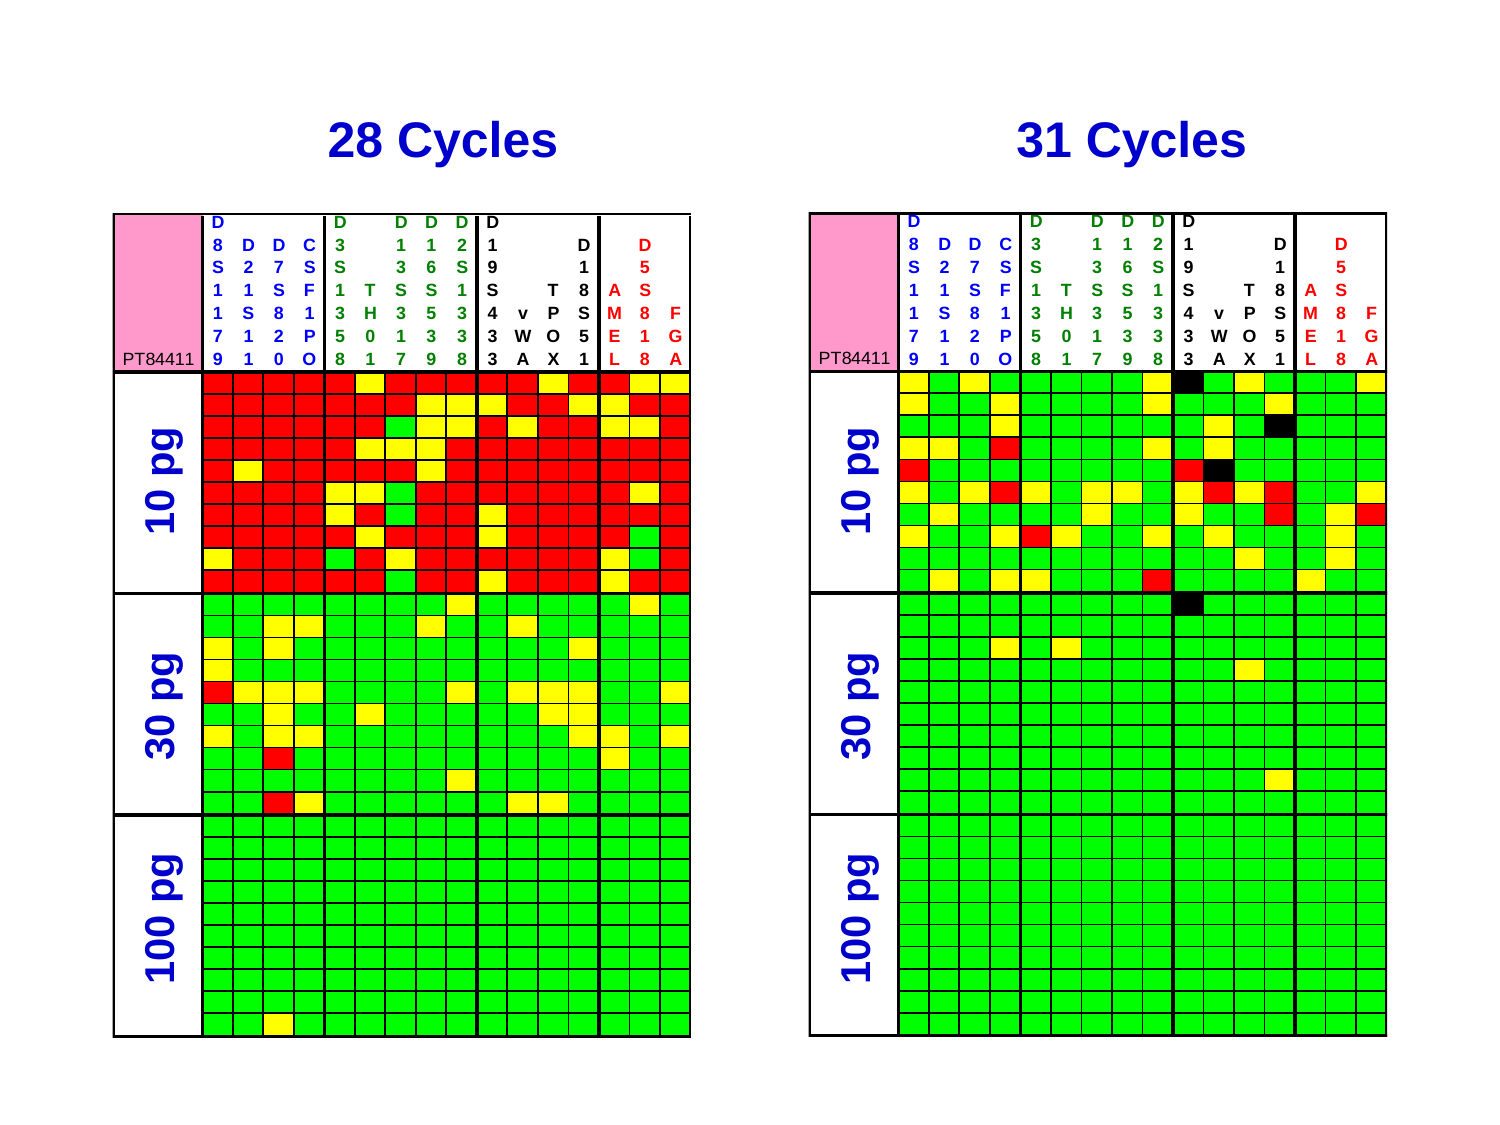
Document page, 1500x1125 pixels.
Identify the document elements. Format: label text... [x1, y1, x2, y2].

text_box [112, 212, 692, 1038]
text_box 31 Cycles [1001, 99, 1262, 175]
text_box 28 Cycles [312, 99, 574, 175]
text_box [808, 212, 1388, 1038]
